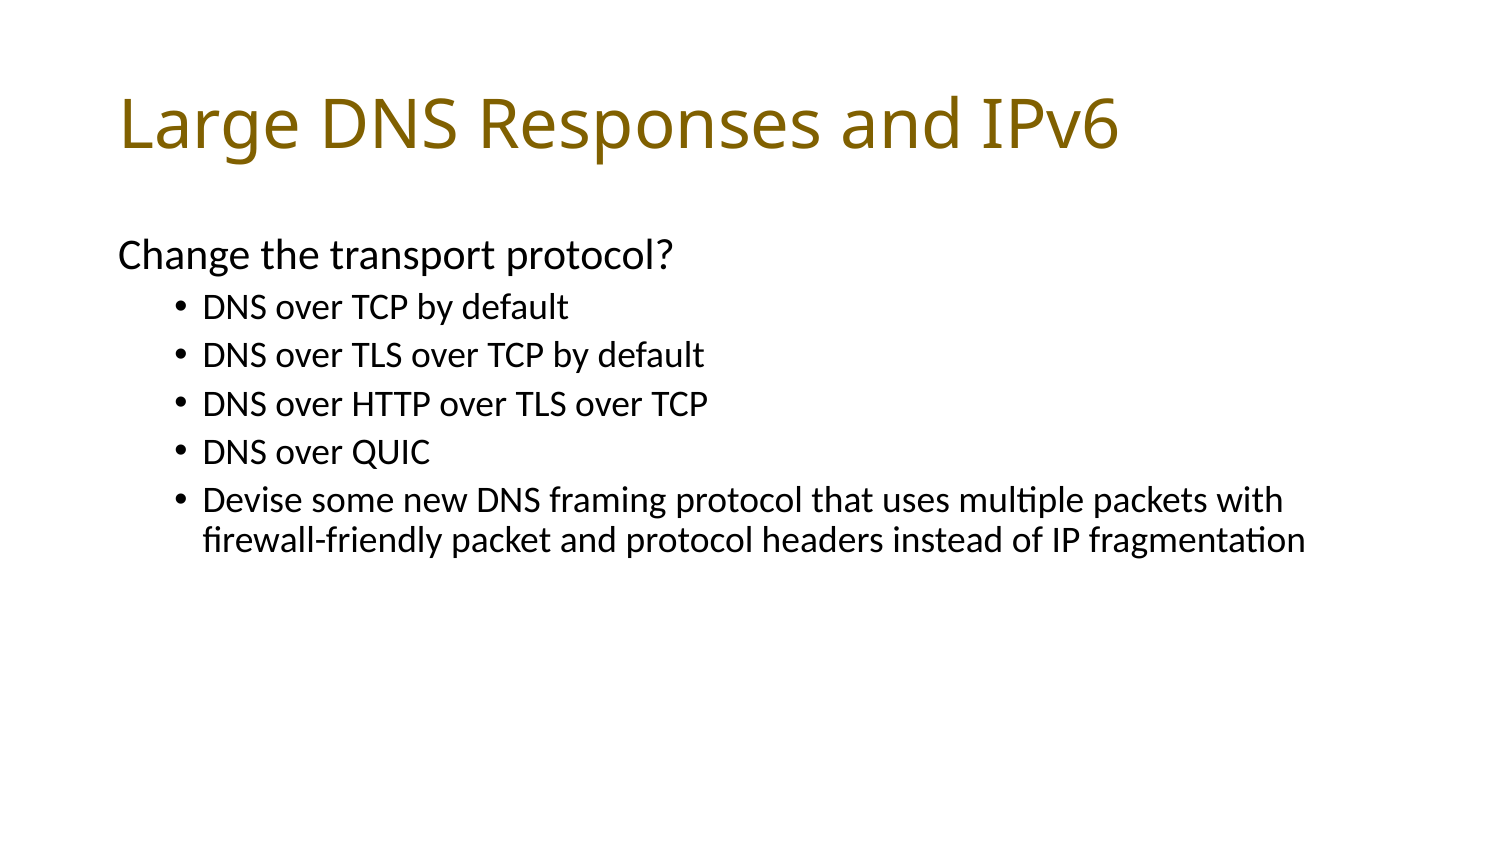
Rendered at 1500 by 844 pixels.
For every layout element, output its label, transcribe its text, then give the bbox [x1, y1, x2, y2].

title Large DNS Responses and IPv6 [103, 44, 1397, 208]
list Change the transport protocol? DNS over TCP by default DNS over TLS over TCP by default DNS over HTTP over TLS over TCP DNS over QUIC Devise some new DNS framing protocol that uses multiple packets with firewall-friendly packet and protocol headers instead of IP fragmentation [103, 224, 1397, 760]
